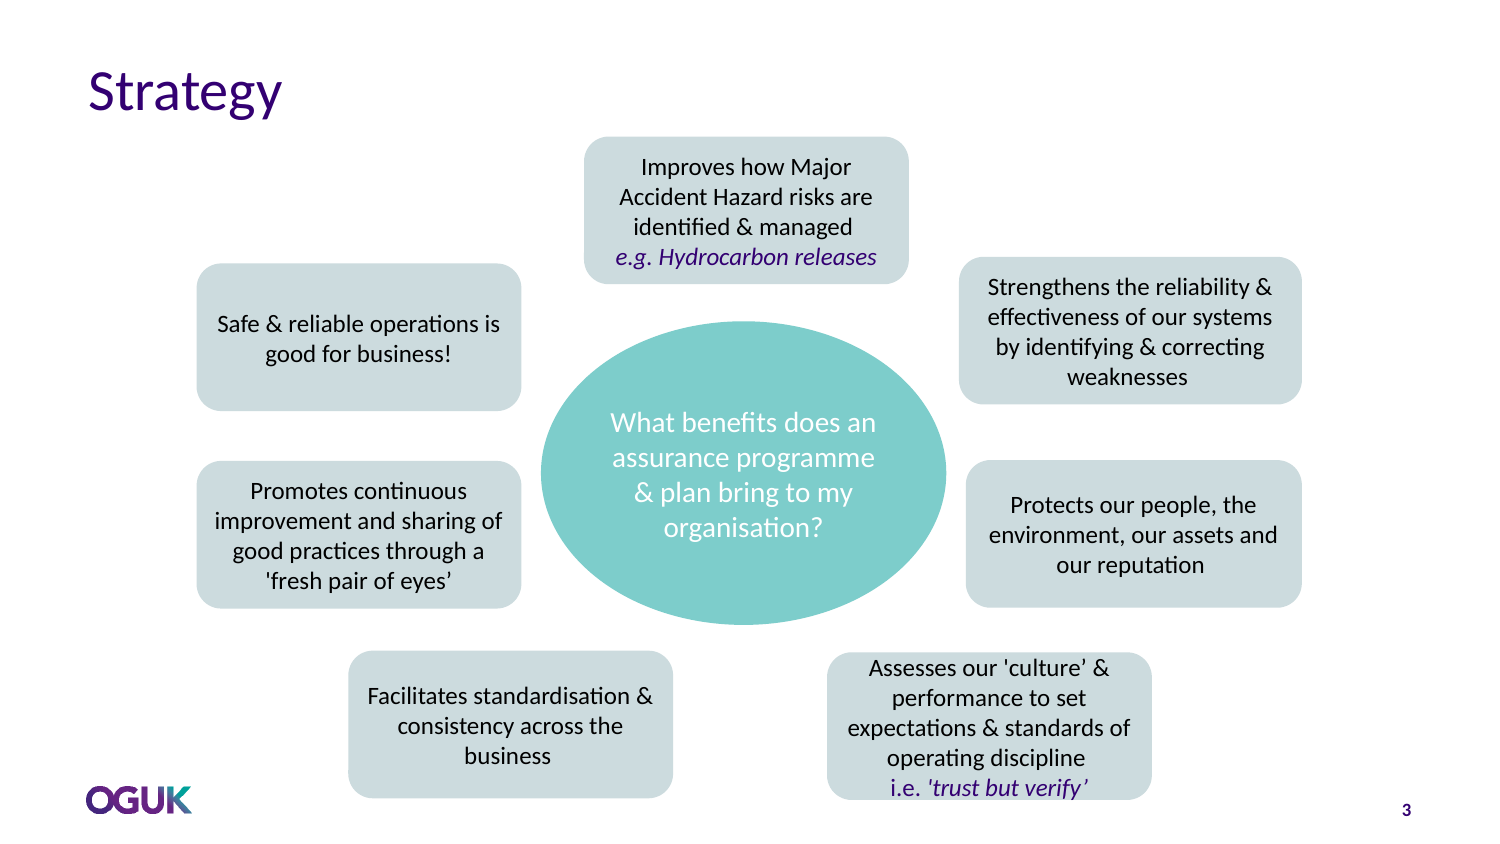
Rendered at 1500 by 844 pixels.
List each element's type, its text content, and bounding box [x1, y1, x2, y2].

text_box Promotes continuous improvement and sharing of good practices through a 'fresh pair of eyes’ [195, 459, 523, 610]
slide_number 3 [1352, 800, 1412, 818]
text_box Facilitates standardisation & consistency across the business [347, 649, 675, 800]
text_box Assesses our 'culture’ & performance to set expectations & standards of operating discipline i.e. 'trust but verify’ [825, 651, 1153, 801]
title Strategy [88, 38, 1412, 145]
text_box What benefits does an assurance programme & plan bring to my organisation? [539, 320, 948, 626]
picture [76, 778, 200, 822]
text_box Protects our people, the environment, our assets and our reputation [964, 459, 1303, 609]
text_box Safe & reliable operations is good for business! [195, 262, 523, 413]
text_box Improves how Major Accident Hazard risks are identified & managed e.g. Hydrocarbon releases [582, 135, 910, 286]
text_box Strengthens the reliability & effectiveness of our systems by identifying & correcting weaknesses [957, 255, 1303, 406]
